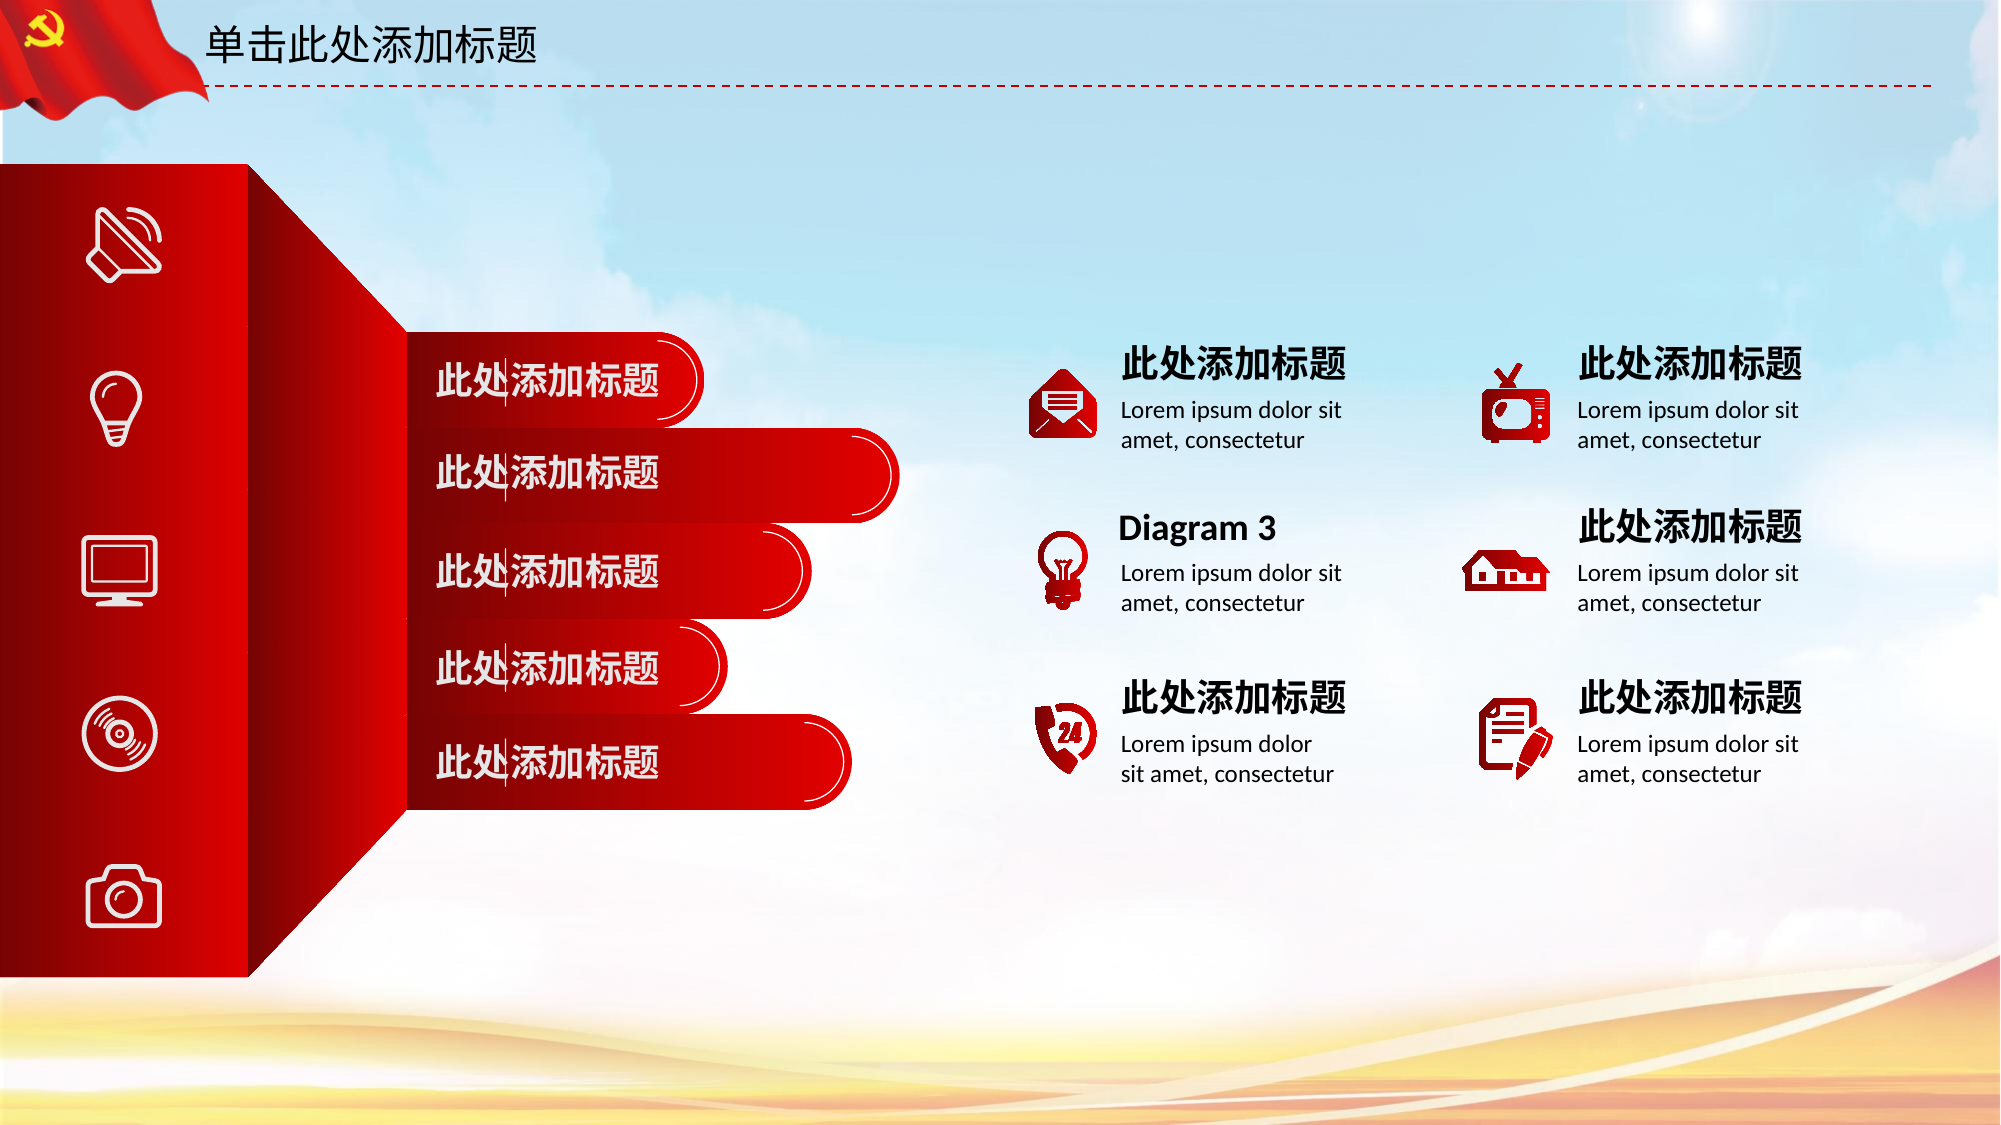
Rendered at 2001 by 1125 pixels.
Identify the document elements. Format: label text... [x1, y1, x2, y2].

text_box [1038, 530, 1088, 610]
text_box [1519, 726, 1554, 767]
text_box [1494, 362, 1523, 388]
text_box [1029, 368, 1097, 438]
text_box [1481, 389, 1551, 443]
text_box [1562, 495, 1851, 626]
title 单击此处添加标题 [222, 7, 583, 86]
text_box [1478, 698, 1537, 770]
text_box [1562, 666, 1851, 797]
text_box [0, 164, 900, 978]
text_box [1516, 762, 1530, 780]
text_box [1055, 703, 1097, 760]
text_box [1034, 706, 1078, 774]
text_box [1106, 495, 1363, 626]
text_box [1462, 549, 1551, 591]
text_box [1562, 332, 1825, 462]
picture [0, 0, 2001, 1125]
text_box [1106, 666, 1363, 797]
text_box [1106, 332, 1371, 462]
